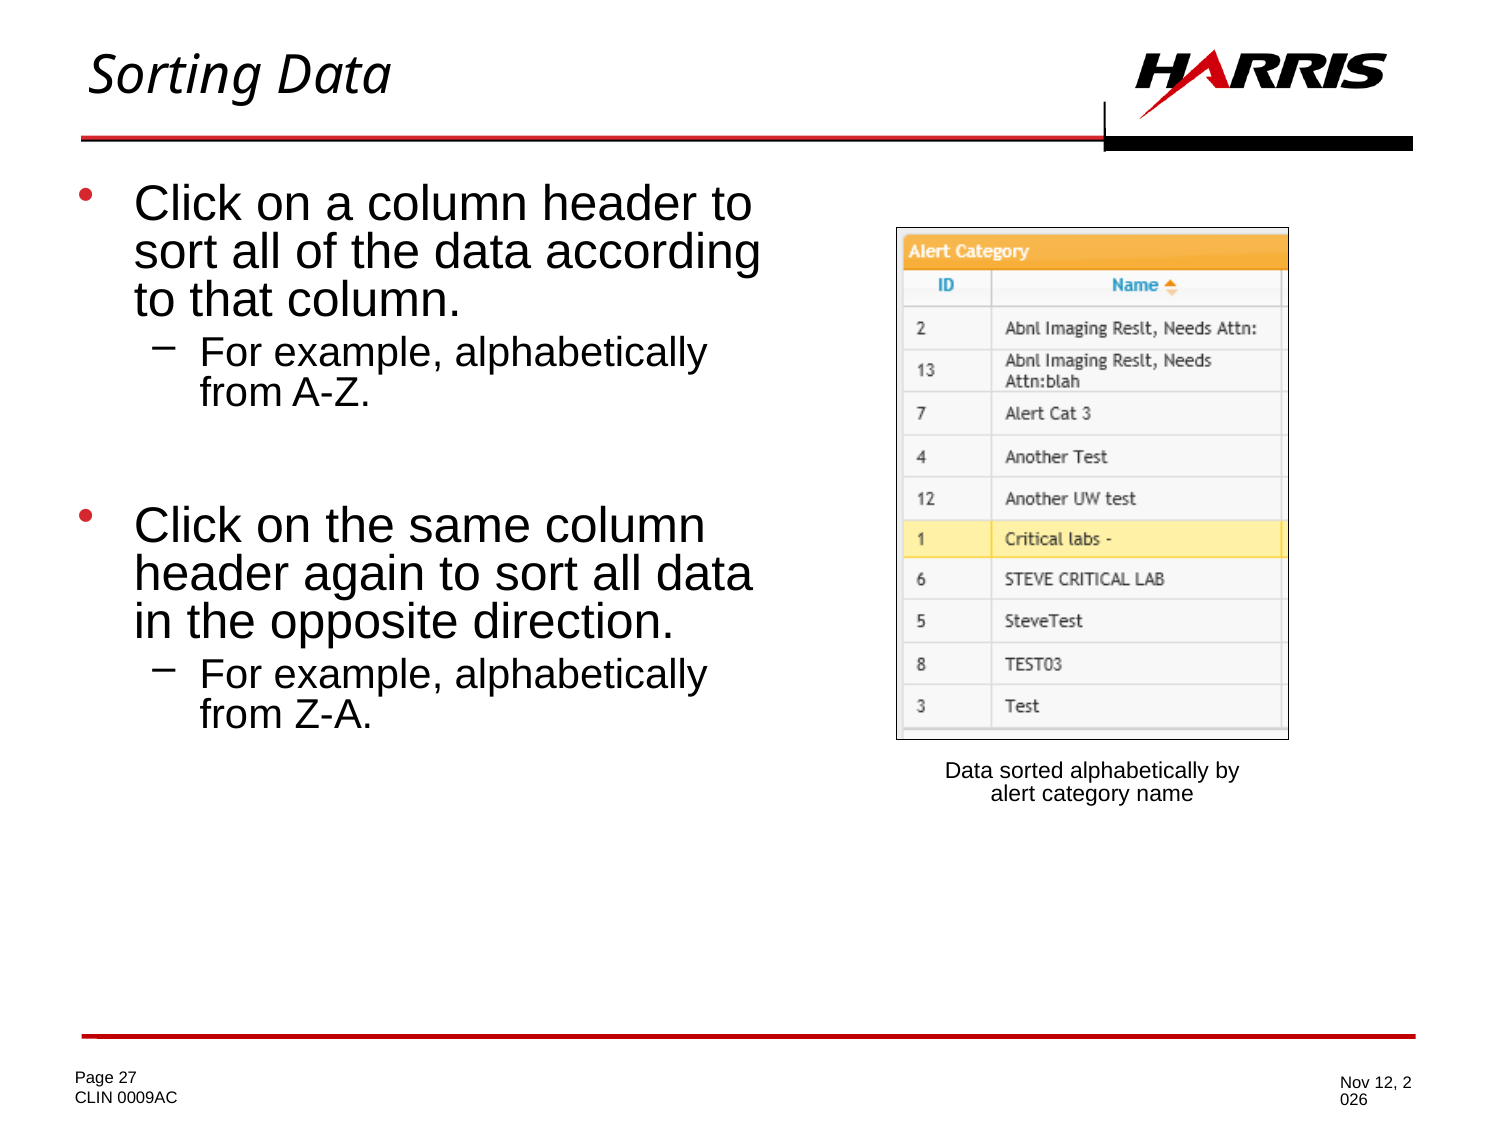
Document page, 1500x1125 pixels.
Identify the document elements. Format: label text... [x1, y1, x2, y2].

list Click on a column header to sort all of the data according to that column. For example, alphabetically from A-Z. Click on the same column header again to sort all data in the opposite direction. For example, alphabetically from Z-A. [62, 174, 816, 1020]
slide_number 6-Oct-14 [1324, 1060, 1435, 1105]
picture [896, 227, 1289, 740]
title Sorting Data [73, 27, 962, 117]
picture [1135, 49, 1387, 119]
list Data sorted alphabetically by alert category name [912, 753, 1273, 817]
